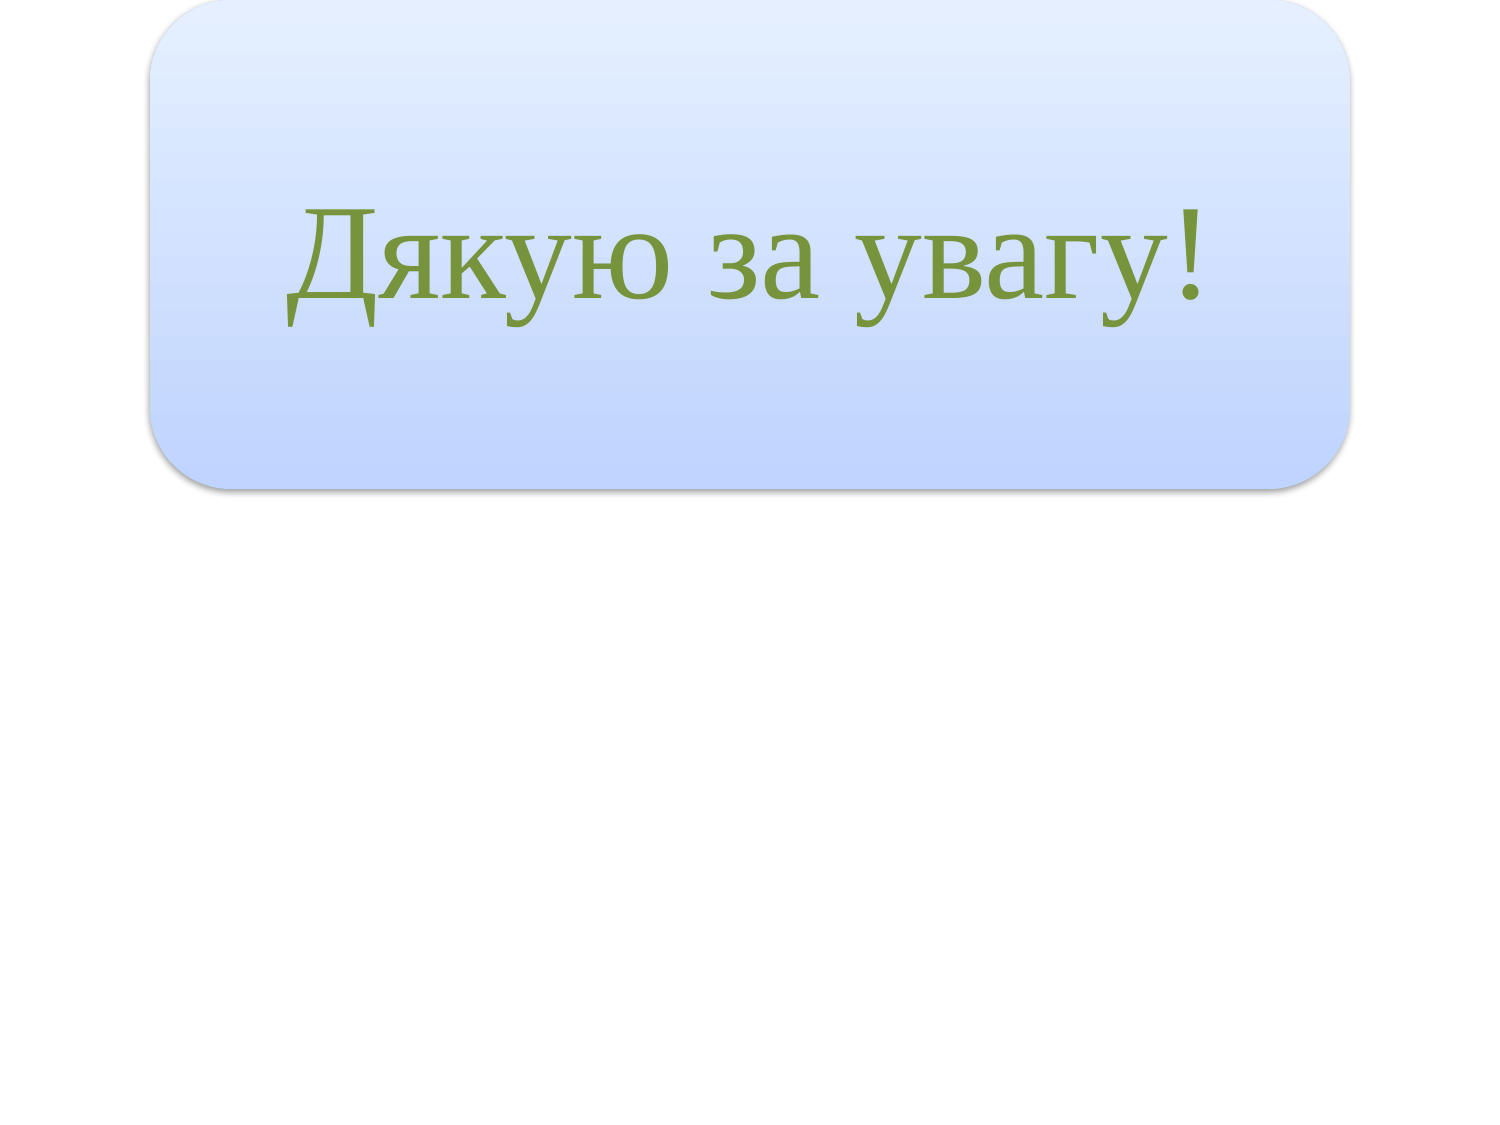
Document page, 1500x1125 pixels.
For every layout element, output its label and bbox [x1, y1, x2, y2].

text_box [0, 0, 1500, 1125]
